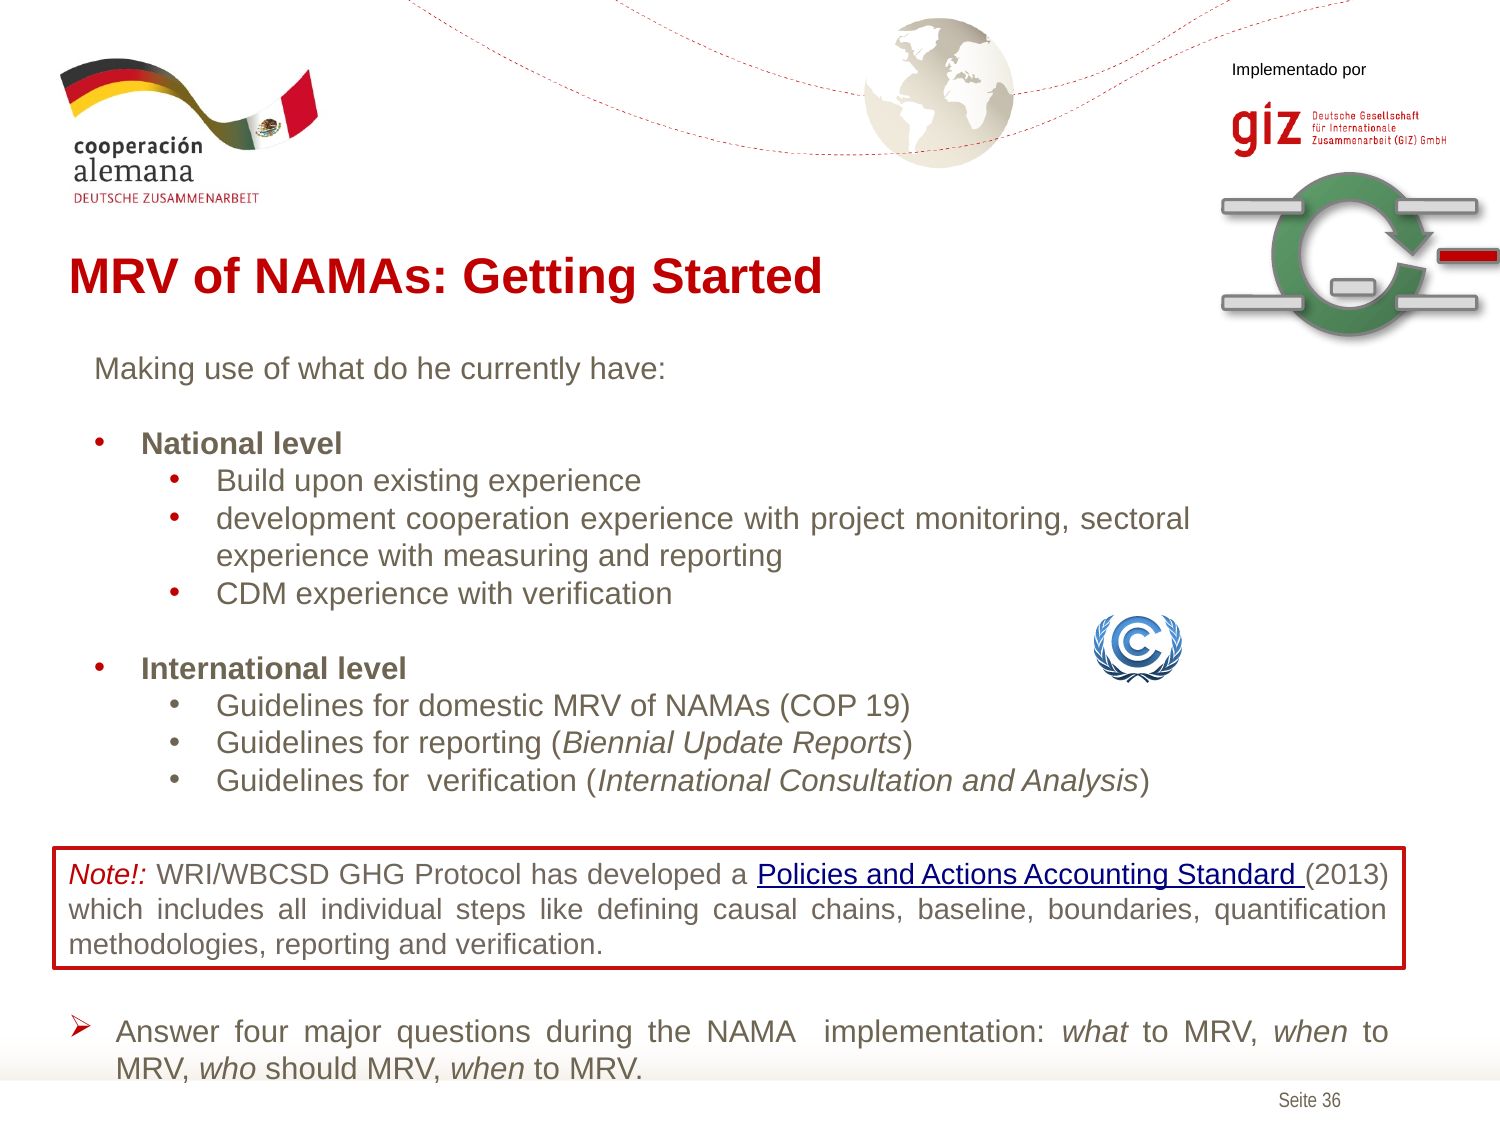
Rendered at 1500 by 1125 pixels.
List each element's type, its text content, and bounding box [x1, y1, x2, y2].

text_box Making use of what do he currently have: National level Build upon existing experience development cooperation experience with project monitoring, sectoral experience with measuring and reporting CDM experience with verification International level Guidelines for domestic MRV of NAMAs (COP 19) Guidelines for reporting (Biennial Update Reports) Guidelines for verification (International Consultation and Analysis) [79, 340, 1218, 843]
picture [0, 0, 1500, 277]
picture [1084, 603, 1185, 693]
text_box [1482, 247, 1500, 265]
text_box Note!: WRI/WBCSD GHG Protocol has developed a Policies and Actions Accounting Standard (2013) which includes all individual steps like defining causal chains, baseline, boundaries, quantification methodologies, reporting and verification. [52, 846, 1406, 970]
text_box Answer four major questions during the NAMA implementation: what to MRV, when to MRV, who should MRV, when to MRV. [54, 1003, 1404, 1093]
text_box MRV of NAMAs: Getting Started [53, 236, 858, 312]
picture [0, 959, 1500, 1081]
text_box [1222, 165, 1477, 344]
